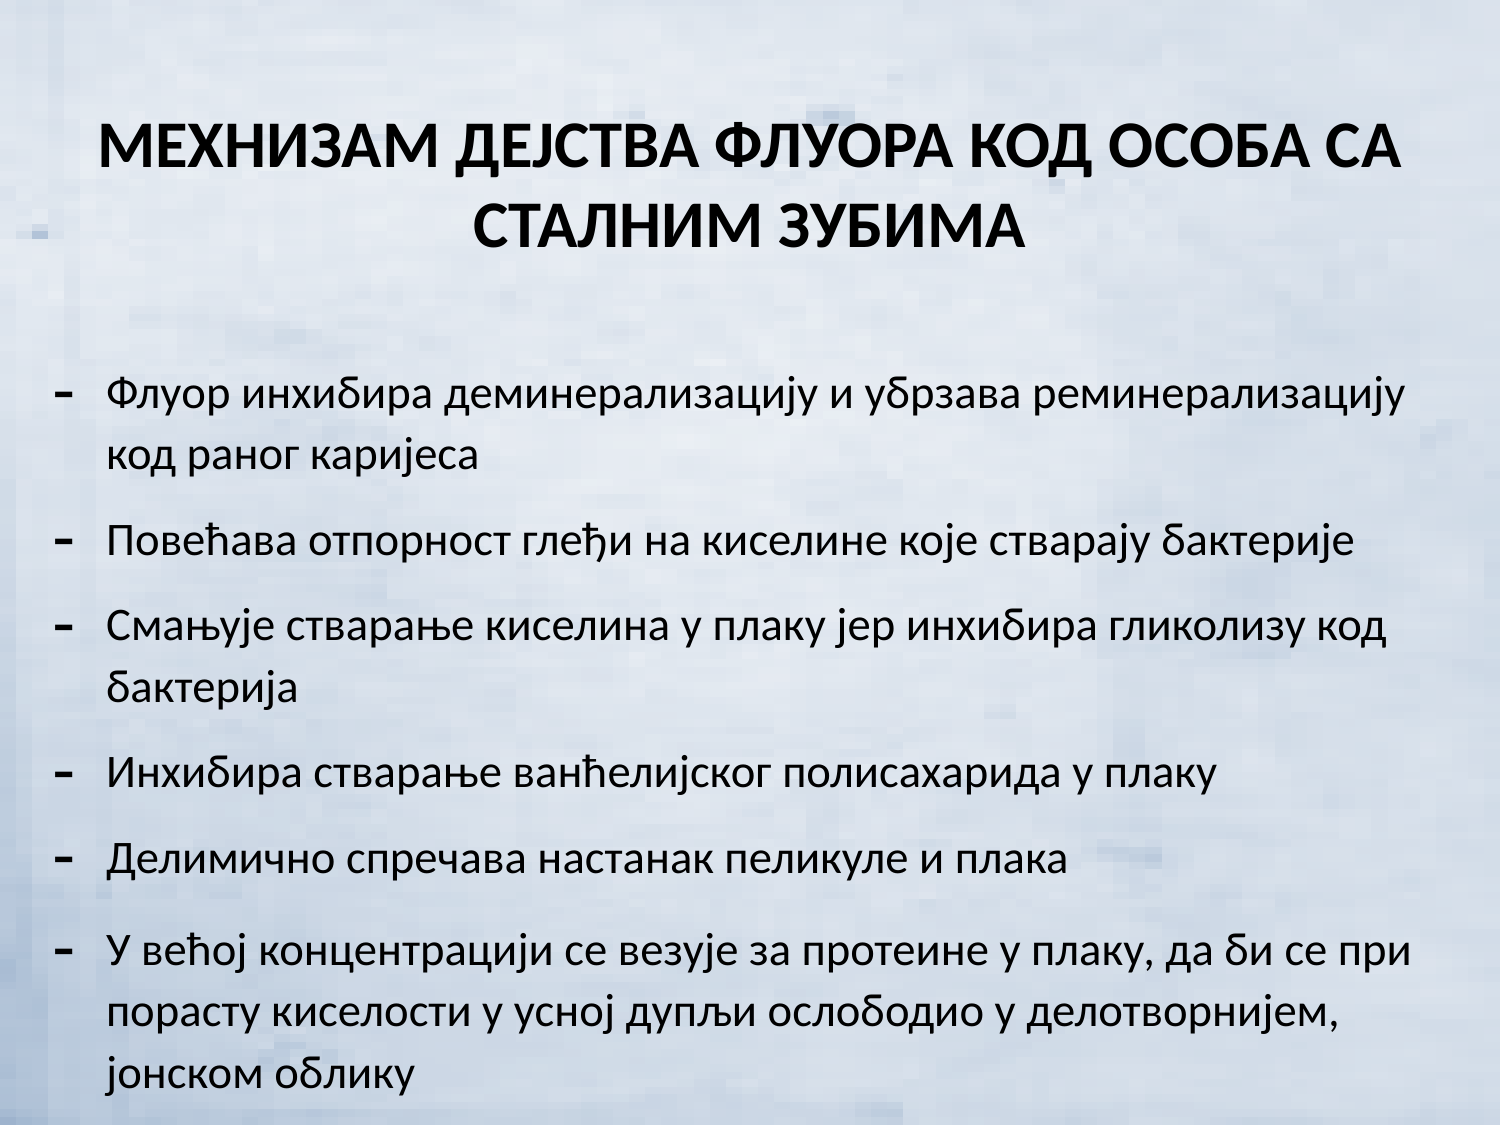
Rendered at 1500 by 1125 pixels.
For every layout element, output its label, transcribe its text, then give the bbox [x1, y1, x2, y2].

list Флуор инхибира деминерализацију и убрзава реминерализацију код раног каријеса Повећава отпорност глеђи на киселине које стварају бактерије Смањује стварање киселина у плаку јер инхибира гликолизу код бактерија Инхибира стварање ванћелијског полисахарида у плаку Делимично спречава настанак пеликуле и плака У већој концентрацији се везује за протеине у плаку, да би се при порасту киселости у усној дупљи ослободио у делотворнијем, јонском облику [37, 299, 1500, 1125]
title МЕХНИЗАМ ДЕЈСТВА ФЛУОРА КОД ОСОБА СА СТАЛНИМ ЗУБИМА [75, 87, 1425, 275]
